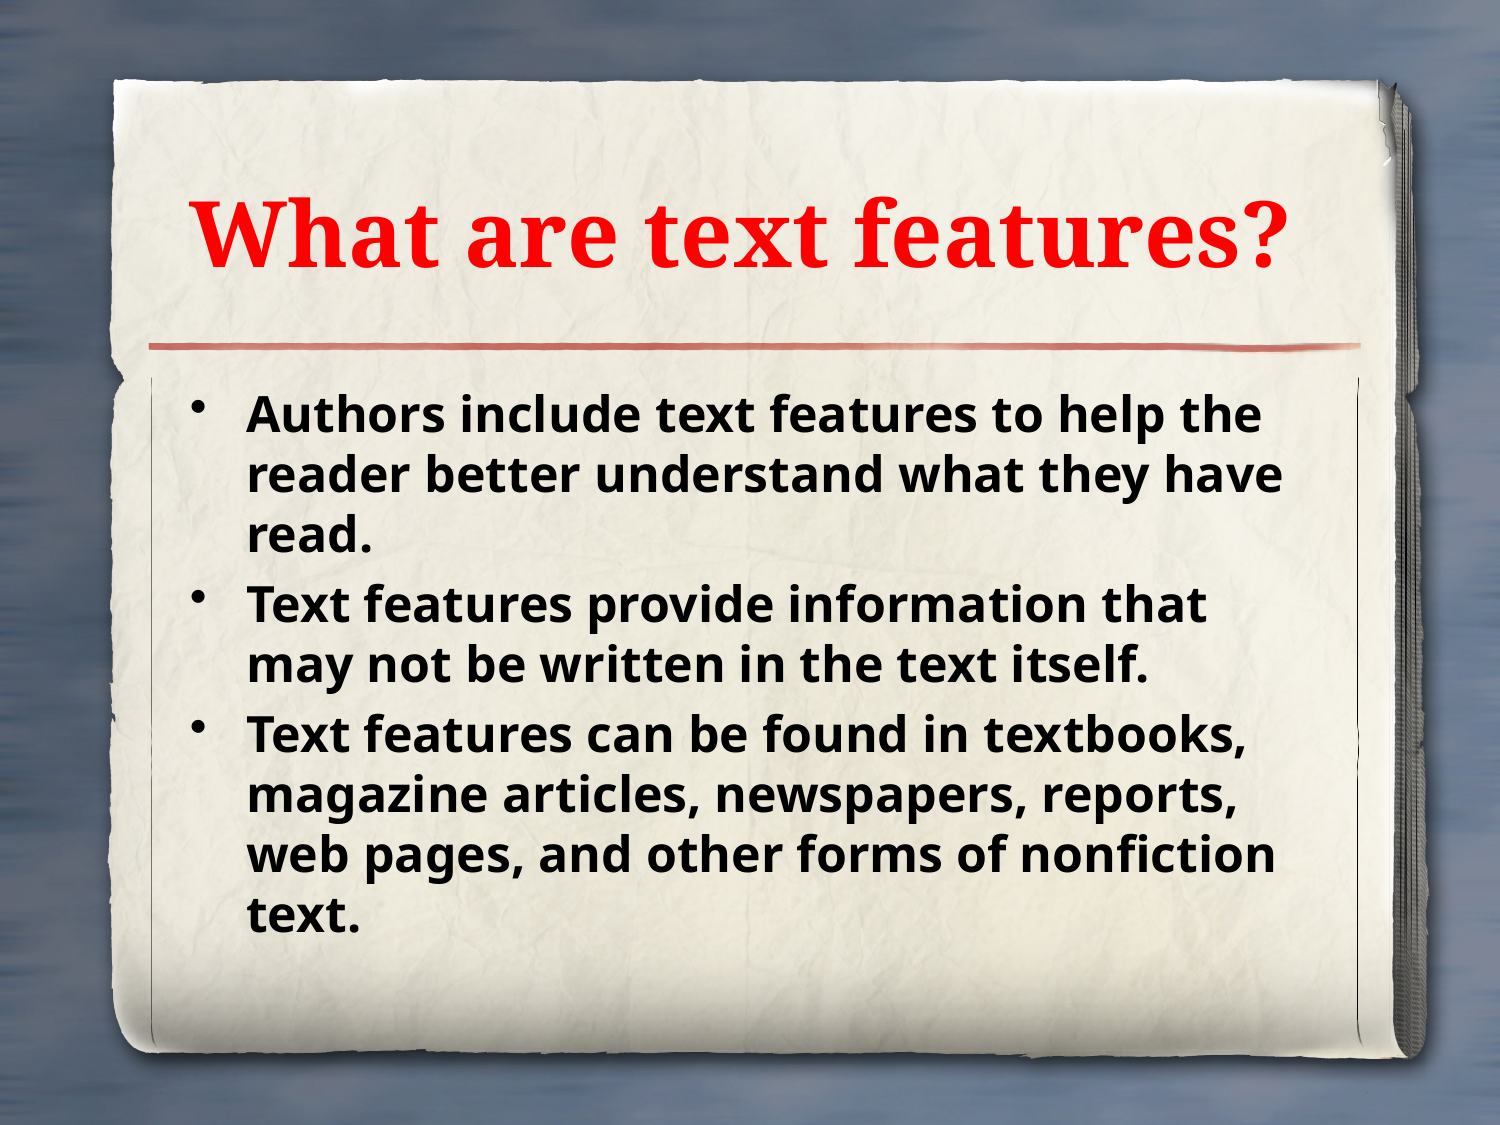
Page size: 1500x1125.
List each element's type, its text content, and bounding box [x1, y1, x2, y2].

picture [0, 0, 1500, 1125]
list Authors include text features to help the reader better understand what they have read. Text features provide information that may not be written in the text itself. Text features can be found in textbooks, magazine articles, newspapers, reports, web pages, and other forms of nonfiction text. [174, 374, 1338, 1051]
title What are text features? [174, 162, 1338, 301]
